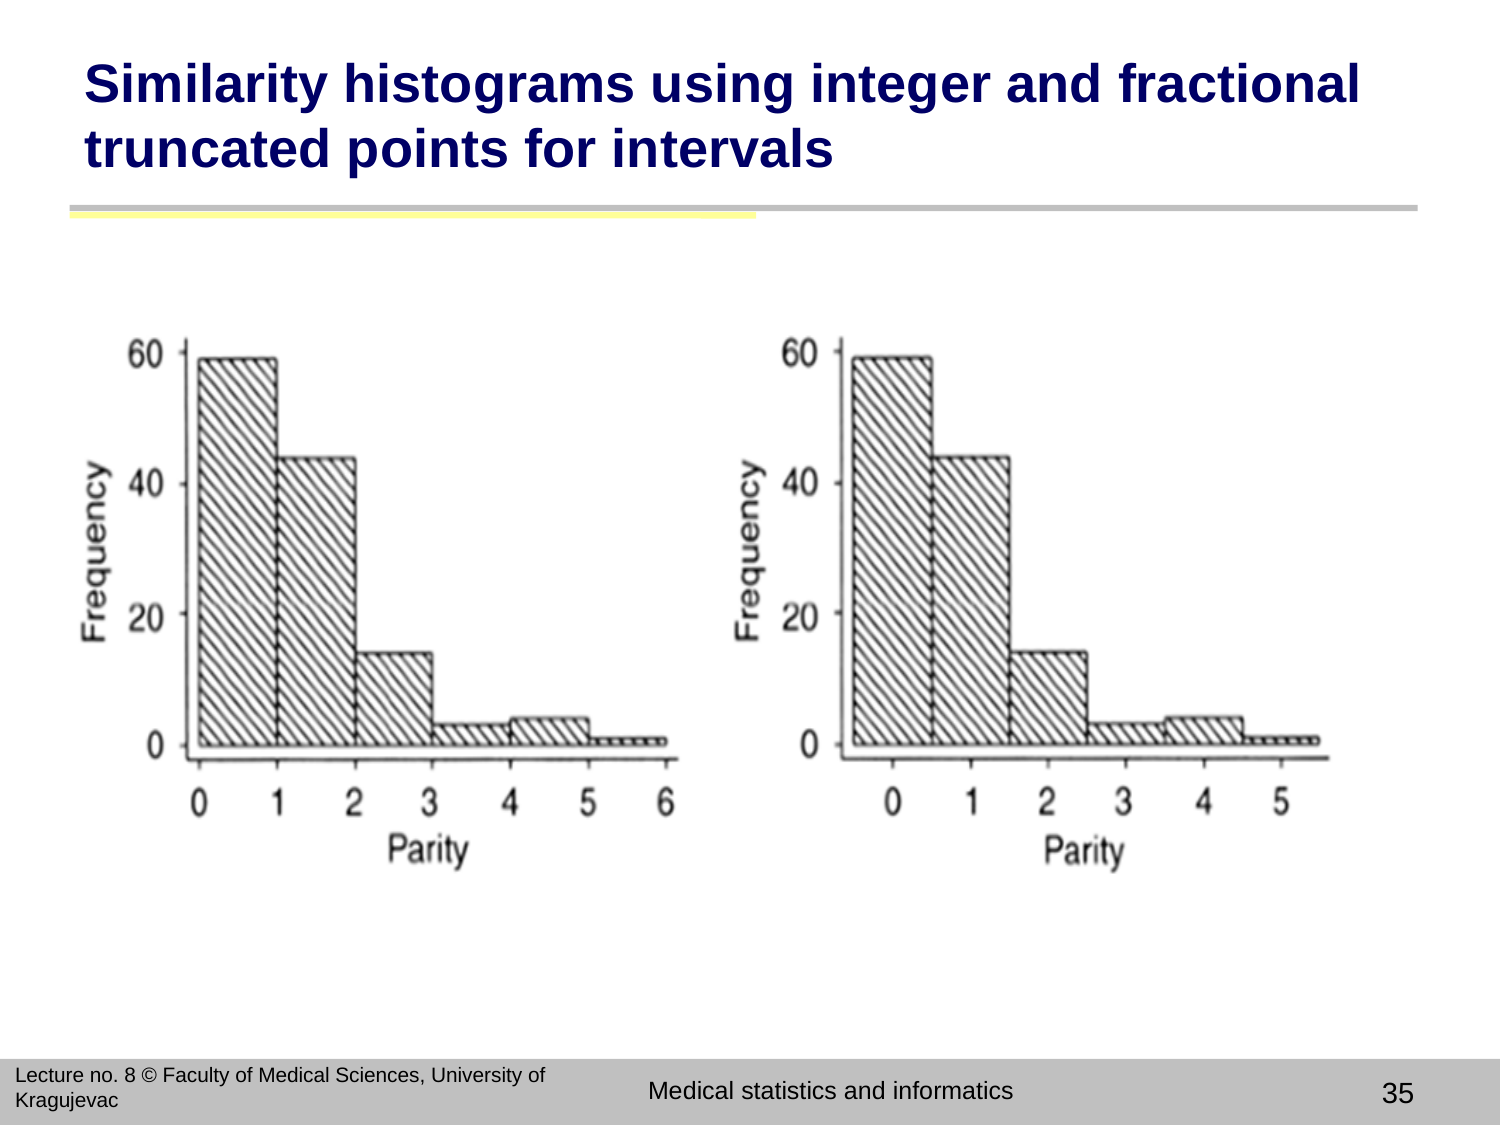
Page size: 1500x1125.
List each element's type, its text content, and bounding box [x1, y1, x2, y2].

picture [17, 318, 1461, 886]
footer Medical statistics and informatics [512, 1066, 1151, 1125]
title Similarity histograms using integer and fractional truncated points for intervals [69, 19, 1426, 208]
slide_number Lecture no. 8 © Faculty of Medical Sciences, University of Kragujevac [0, 1053, 614, 1108]
slide_number 35 [1164, 1066, 1430, 1125]
